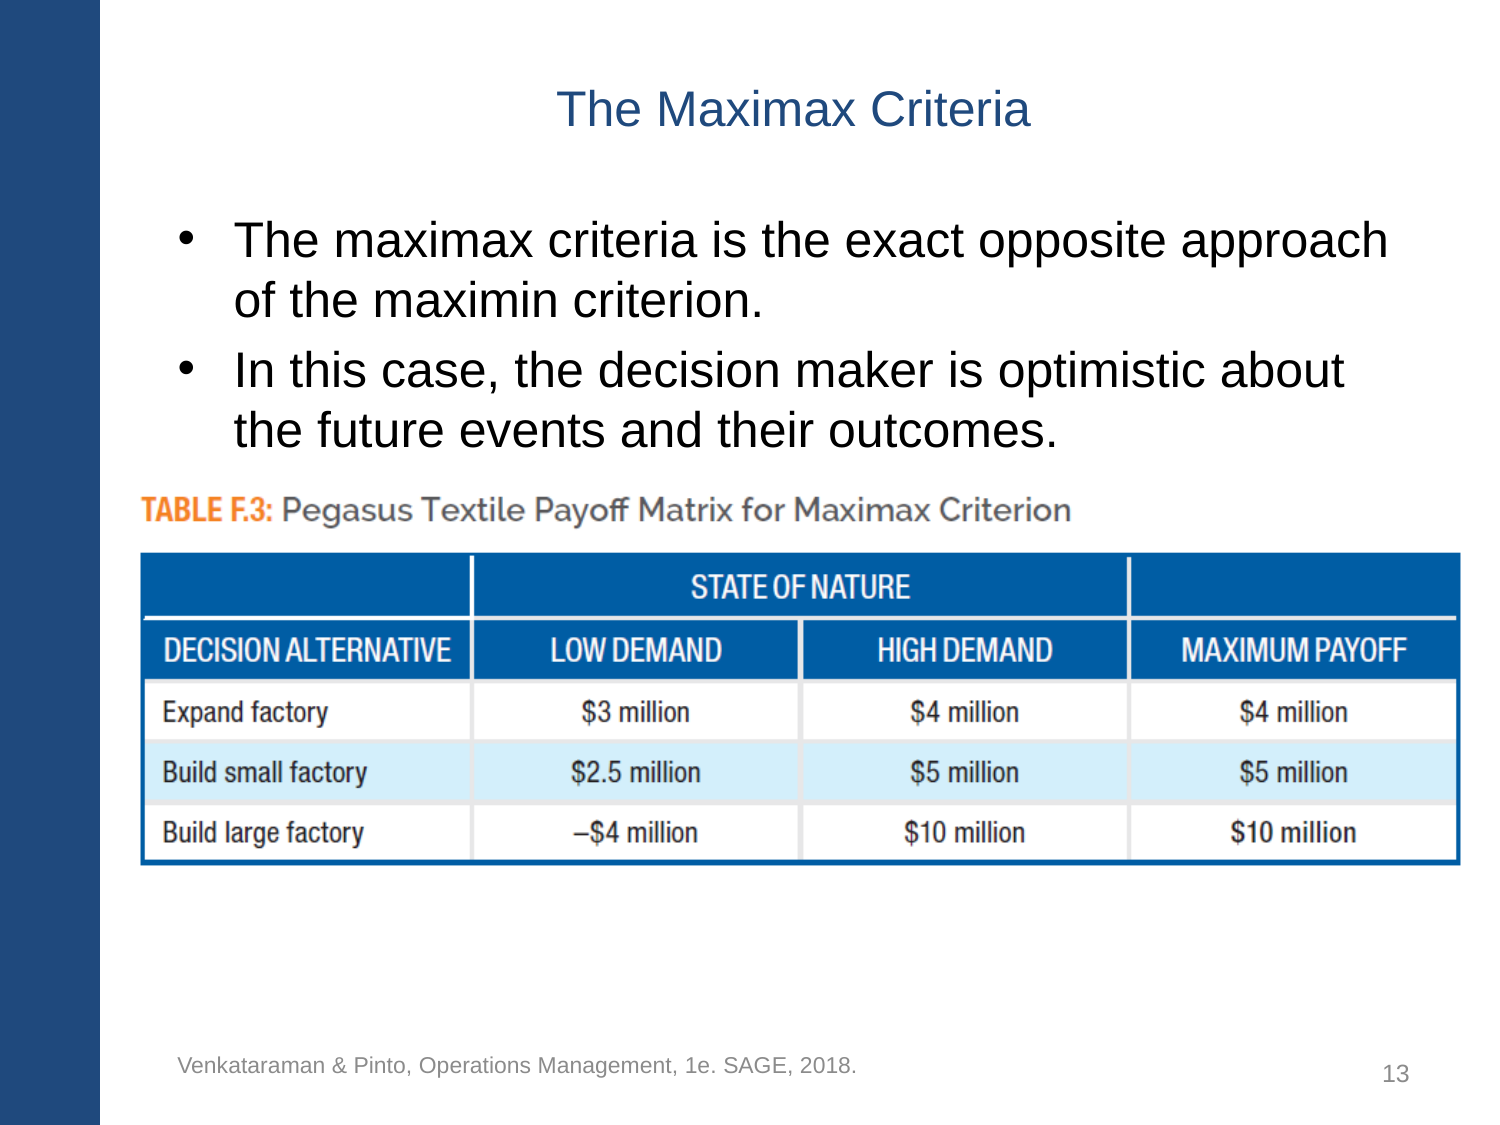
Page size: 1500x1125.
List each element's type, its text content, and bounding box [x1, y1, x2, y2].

footer Venkataraman & Pinto, Operations Management, 1e. SAGE, 2018. [162, 1042, 1313, 1103]
title The Maximax Criteria [162, 12, 1425, 200]
picture [124, 487, 1475, 890]
list The maximax criteria is the exact opposite approach of the maximin criterion. In this case, the decision maker is optimistic about the future events and their outcomes. [162, 200, 1425, 485]
slide_number 13 [1350, 1042, 1425, 1103]
